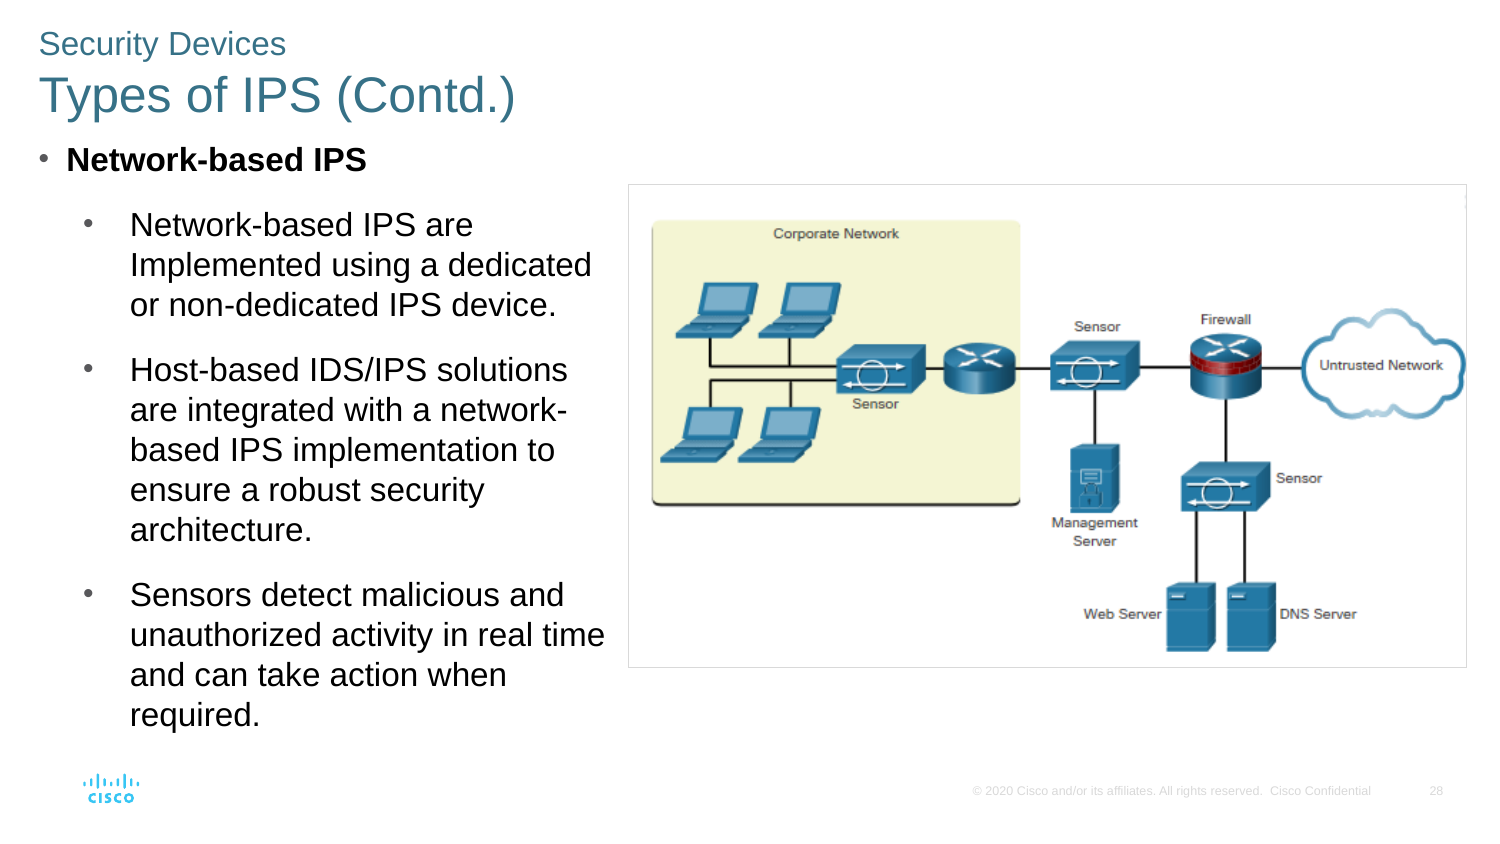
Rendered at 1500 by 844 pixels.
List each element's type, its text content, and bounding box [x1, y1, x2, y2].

text_box Security Devices Types of IPS (Contd.) [23, 10, 1500, 135]
list Network-based IPS Network-based IPS are Implemented using a dedicated or non-dedicated IPS device. Host-based IDS/IPS solutions are integrated with a network-based IPS implementation to ensure a robust security architecture. Sensors detect malicious and unauthorized activity in real time and can take action when required. [23, 131, 641, 622]
picture [627, 184, 1467, 668]
